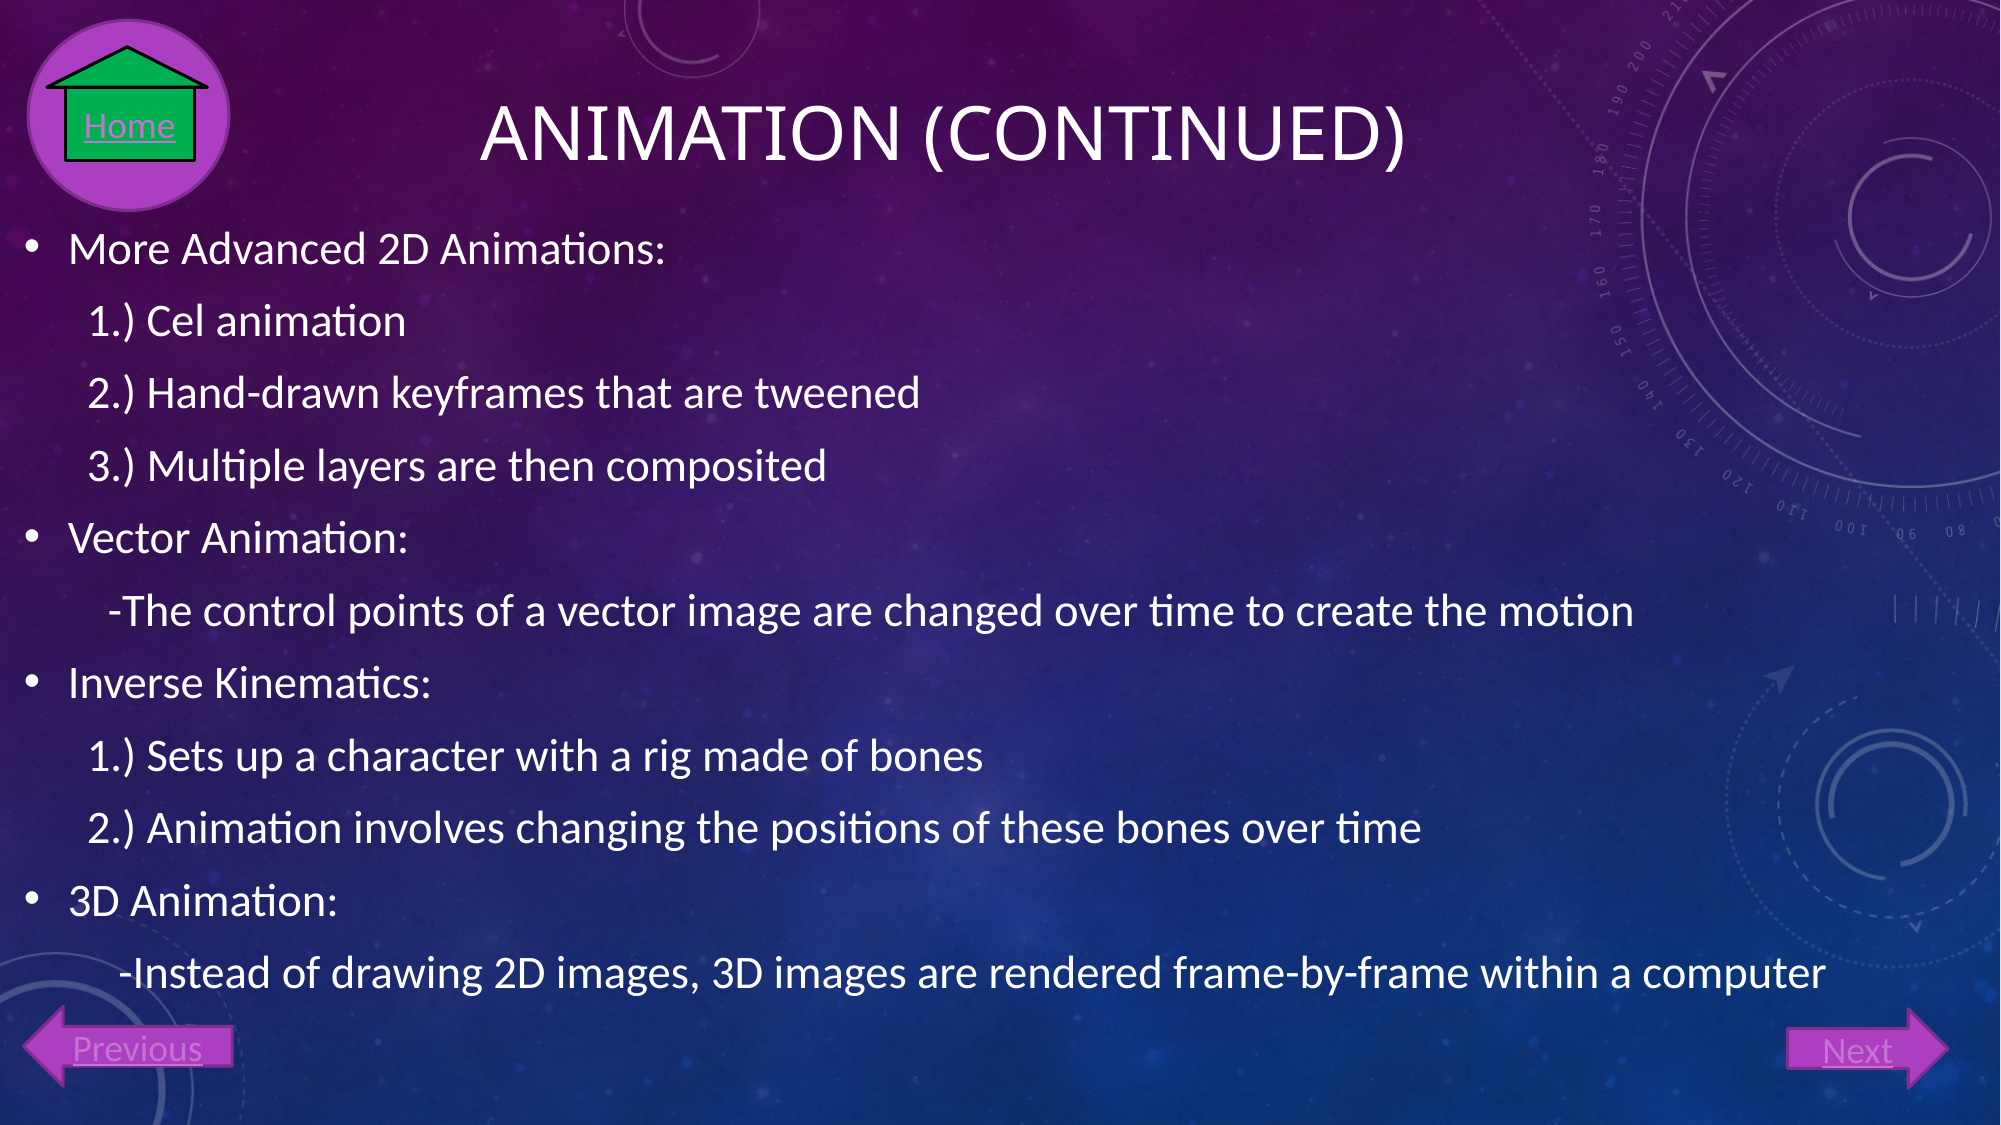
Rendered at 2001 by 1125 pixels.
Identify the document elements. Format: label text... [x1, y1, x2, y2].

text_box Previous [22, 1005, 234, 1088]
title Animation (continued) [112, 10, 1775, 209]
text_box [26, 18, 231, 212]
text_box Home [64, 89, 196, 162]
list More Advanced 2D Animations: 1.) Cel animation 2.) Hand-drawn keyframes that are tweened 3.) Multiple layers are then composited Vector Animation: -The control points of a vector image are changed over time to create the motion Inverse Kinematics: 1.) Sets up a character with a rig made of bones 2.) Animation involves changing the positions of these bones over time 3D Animation: -Instead of drawing 2D images, 3D images are rendered frame-by-frame within a computer [8, 209, 1982, 1007]
picture [0, 0, 2001, 1125]
text_box [45, 45, 209, 89]
text_box Next [1785, 1007, 1950, 1090]
